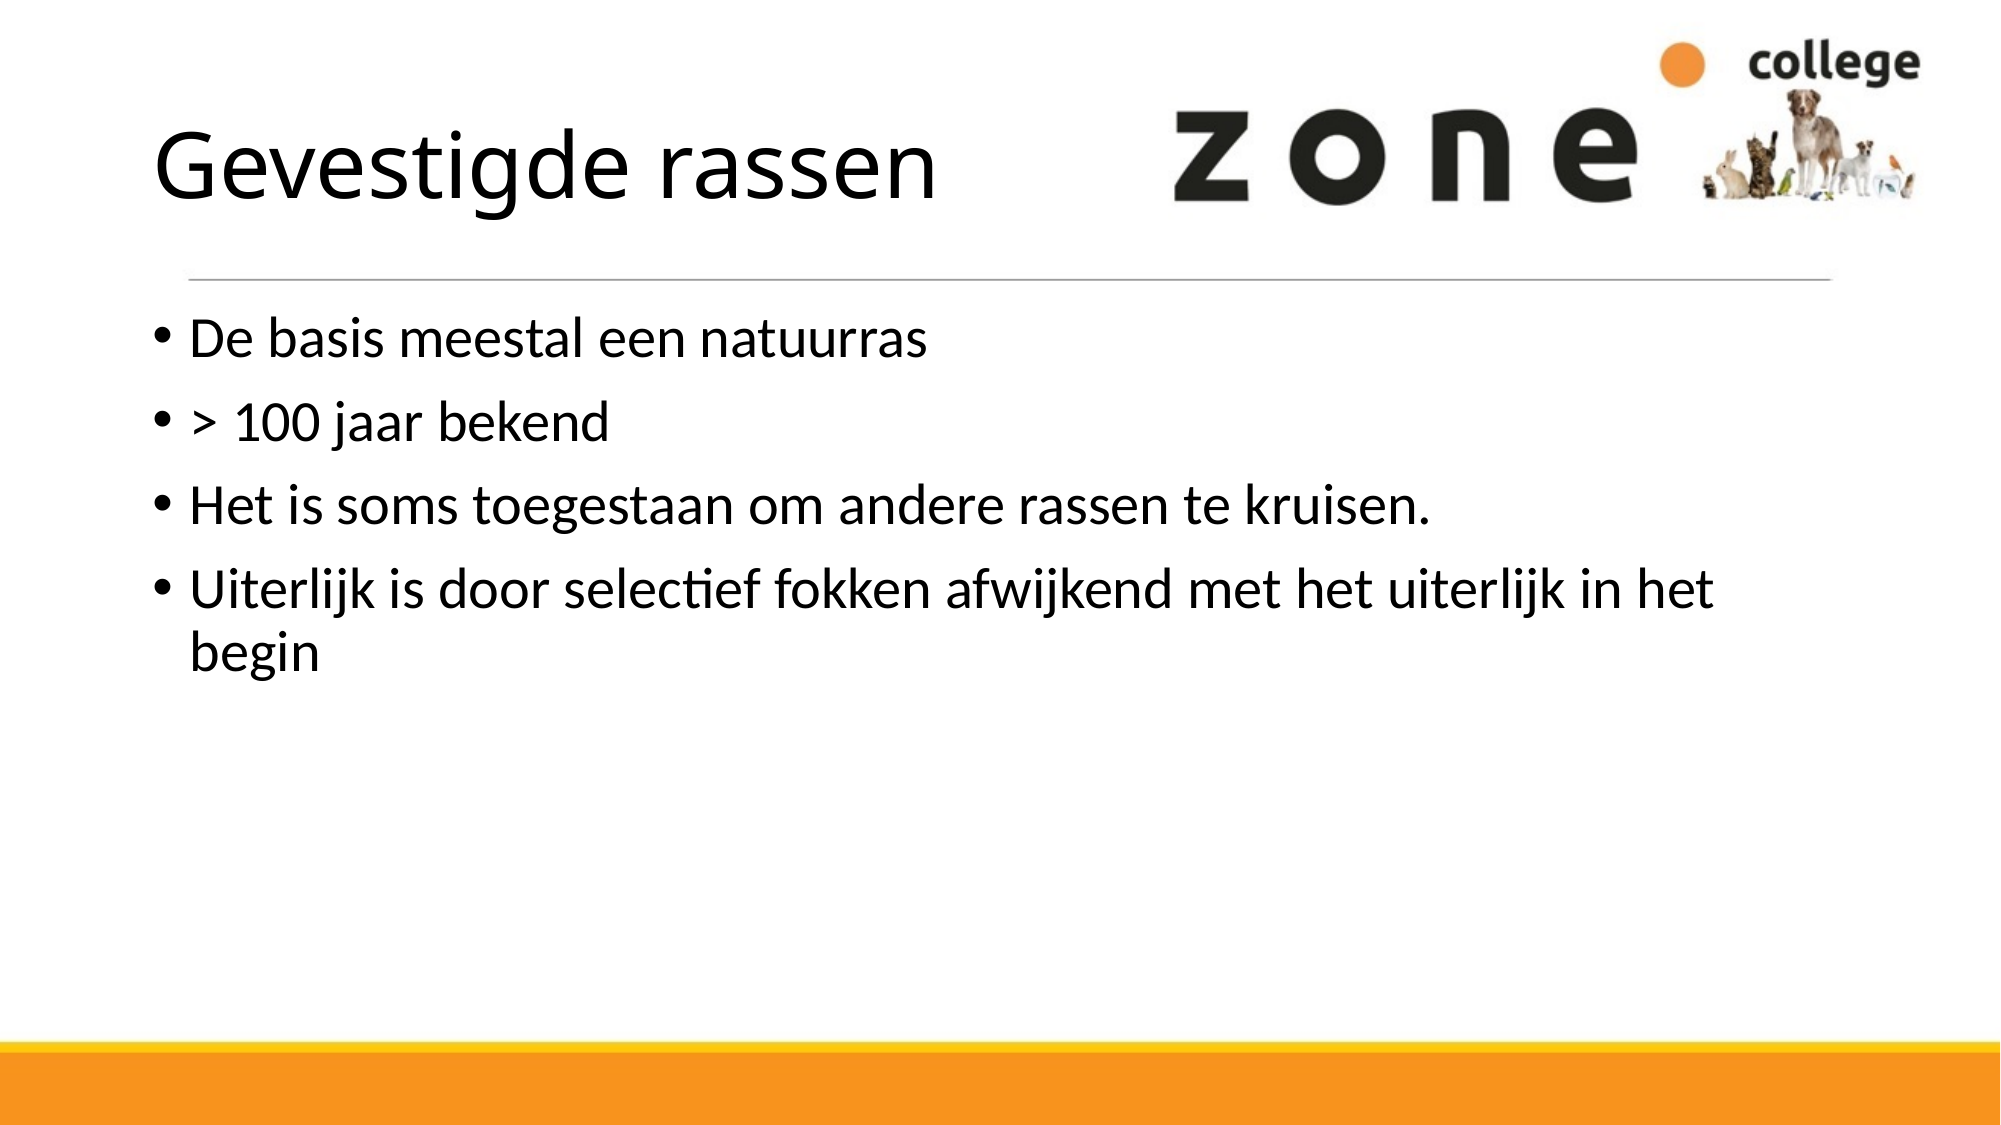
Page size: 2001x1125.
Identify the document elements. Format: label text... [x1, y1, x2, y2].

picture [0, 0, 2001, 1125]
title Gevestigde rassen [137, 59, 1863, 278]
list De basis meestal een natuurras > 100 jaar bekend Het is soms toegestaan om andere rassen te kruisen. Uiterlijk is door selectief fokken afwijkend met het uiterlijk in het begin [137, 299, 1863, 1014]
